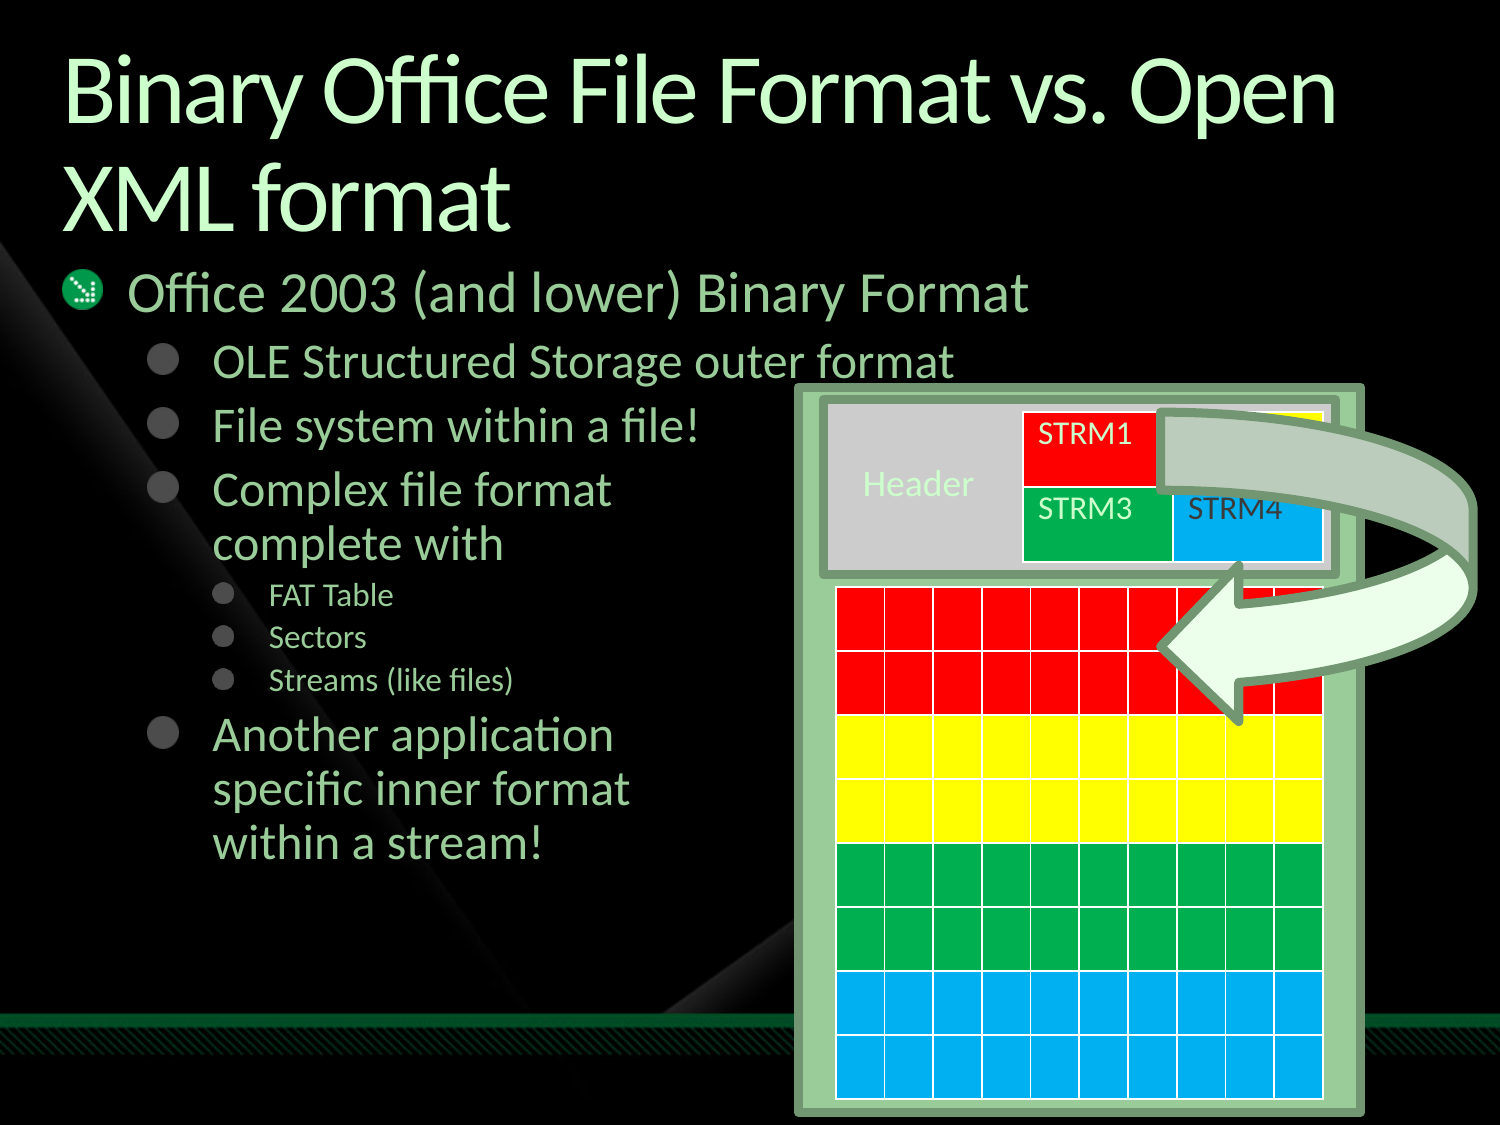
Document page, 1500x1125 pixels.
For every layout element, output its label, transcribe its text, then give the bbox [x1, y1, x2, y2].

table_cell [1080, 780, 1127, 842]
table_header [885, 588, 932, 650]
table_cell [1080, 972, 1127, 1034]
table_cell [1129, 716, 1176, 778]
table_cell [885, 1036, 932, 1098]
table_cell [1275, 1036, 1322, 1098]
table_cell [934, 652, 981, 714]
text_box [794, 383, 1365, 1117]
table_cell [934, 780, 981, 842]
table_cell [983, 1036, 1030, 1098]
table_cell [983, 908, 1030, 970]
table_cell [1178, 780, 1225, 842]
table_cell [837, 844, 884, 906]
table_cell [934, 844, 981, 906]
table_cell [1275, 716, 1322, 778]
table_cell [837, 1036, 884, 1098]
table_cell [1129, 844, 1176, 906]
title Binary Office File Format vs. Open XML format [62, 37, 1438, 256]
table_cell [1275, 972, 1322, 1034]
text_box [1156, 407, 1478, 726]
table_cell [1031, 972, 1078, 1034]
table_cell [983, 652, 1030, 714]
table_header [983, 588, 1030, 650]
table_cell [1178, 908, 1225, 970]
table_cell [1178, 844, 1225, 906]
table_cell [885, 780, 932, 842]
text_box Header [848, 451, 1011, 512]
table_header STRM1 [1024, 413, 1156, 486]
table_cell [1275, 844, 1322, 906]
table_cell [1178, 1036, 1225, 1098]
table_cell [1226, 908, 1273, 970]
table_header STRM2 [1272, 413, 1322, 421]
table_cell [1178, 671, 1223, 714]
table_cell [934, 972, 981, 1034]
table_cell [1275, 780, 1322, 842]
table_cell STRM4 [1174, 495, 1322, 561]
table_cell [837, 972, 884, 1034]
picture [0, 0, 1500, 1125]
table_cell [983, 844, 1030, 906]
table_cell [934, 716, 981, 778]
table_cell [1080, 908, 1127, 970]
table_header [934, 588, 981, 650]
table_header [1080, 588, 1127, 650]
table_cell [837, 652, 884, 714]
table_cell [983, 716, 1030, 778]
table_cell [1031, 908, 1078, 970]
table_header [1275, 588, 1320, 595]
table_cell [1080, 652, 1127, 714]
table_cell [983, 780, 1030, 842]
table_cell [1226, 972, 1273, 1034]
table_cell [1129, 652, 1176, 714]
table_cell [934, 1036, 981, 1098]
table_cell [1080, 844, 1127, 906]
table_cell [1129, 908, 1176, 970]
text_box [819, 395, 1340, 579]
table_header [1031, 588, 1078, 650]
table_cell [1226, 780, 1273, 842]
table_cell [837, 908, 884, 970]
table_cell [837, 716, 884, 778]
table_cell [1226, 716, 1273, 778]
table_cell [1031, 844, 1078, 906]
table_cell [885, 652, 932, 714]
table_cell [1080, 716, 1127, 778]
table_cell [885, 844, 932, 906]
table_cell [885, 716, 932, 778]
table_cell [837, 780, 884, 842]
table_cell STRM3 [1024, 488, 1172, 561]
table_cell [1129, 1036, 1176, 1098]
table_cell [1031, 716, 1078, 778]
table_cell [885, 908, 932, 970]
table_header [837, 588, 884, 650]
table_cell [1031, 1036, 1078, 1098]
table_cell [1031, 652, 1078, 714]
table_cell [983, 972, 1030, 1034]
table_cell [885, 972, 932, 1034]
table_cell [1275, 908, 1322, 970]
table_cell [1178, 972, 1225, 1034]
table_header [1244, 588, 1273, 599]
table_cell [1129, 972, 1176, 1034]
table_cell [1080, 1036, 1127, 1098]
list Office 2003 (and lower) Binary Format OLE Structured Storage outer format File system within a file! Complex file format complete with FAT Table Sectors Streams (like files) Another application specific inner format within a stream! [62, 262, 1438, 625]
table_cell [1244, 684, 1273, 714]
table_cell [1226, 844, 1273, 906]
table_cell [1031, 780, 1078, 842]
table_cell [934, 908, 981, 970]
table_cell [1129, 780, 1176, 842]
table_cell [1178, 716, 1225, 778]
table_cell [1226, 1036, 1273, 1098]
table_header [1129, 588, 1176, 650]
table_cell [1275, 677, 1322, 714]
table_header [1178, 588, 1209, 620]
